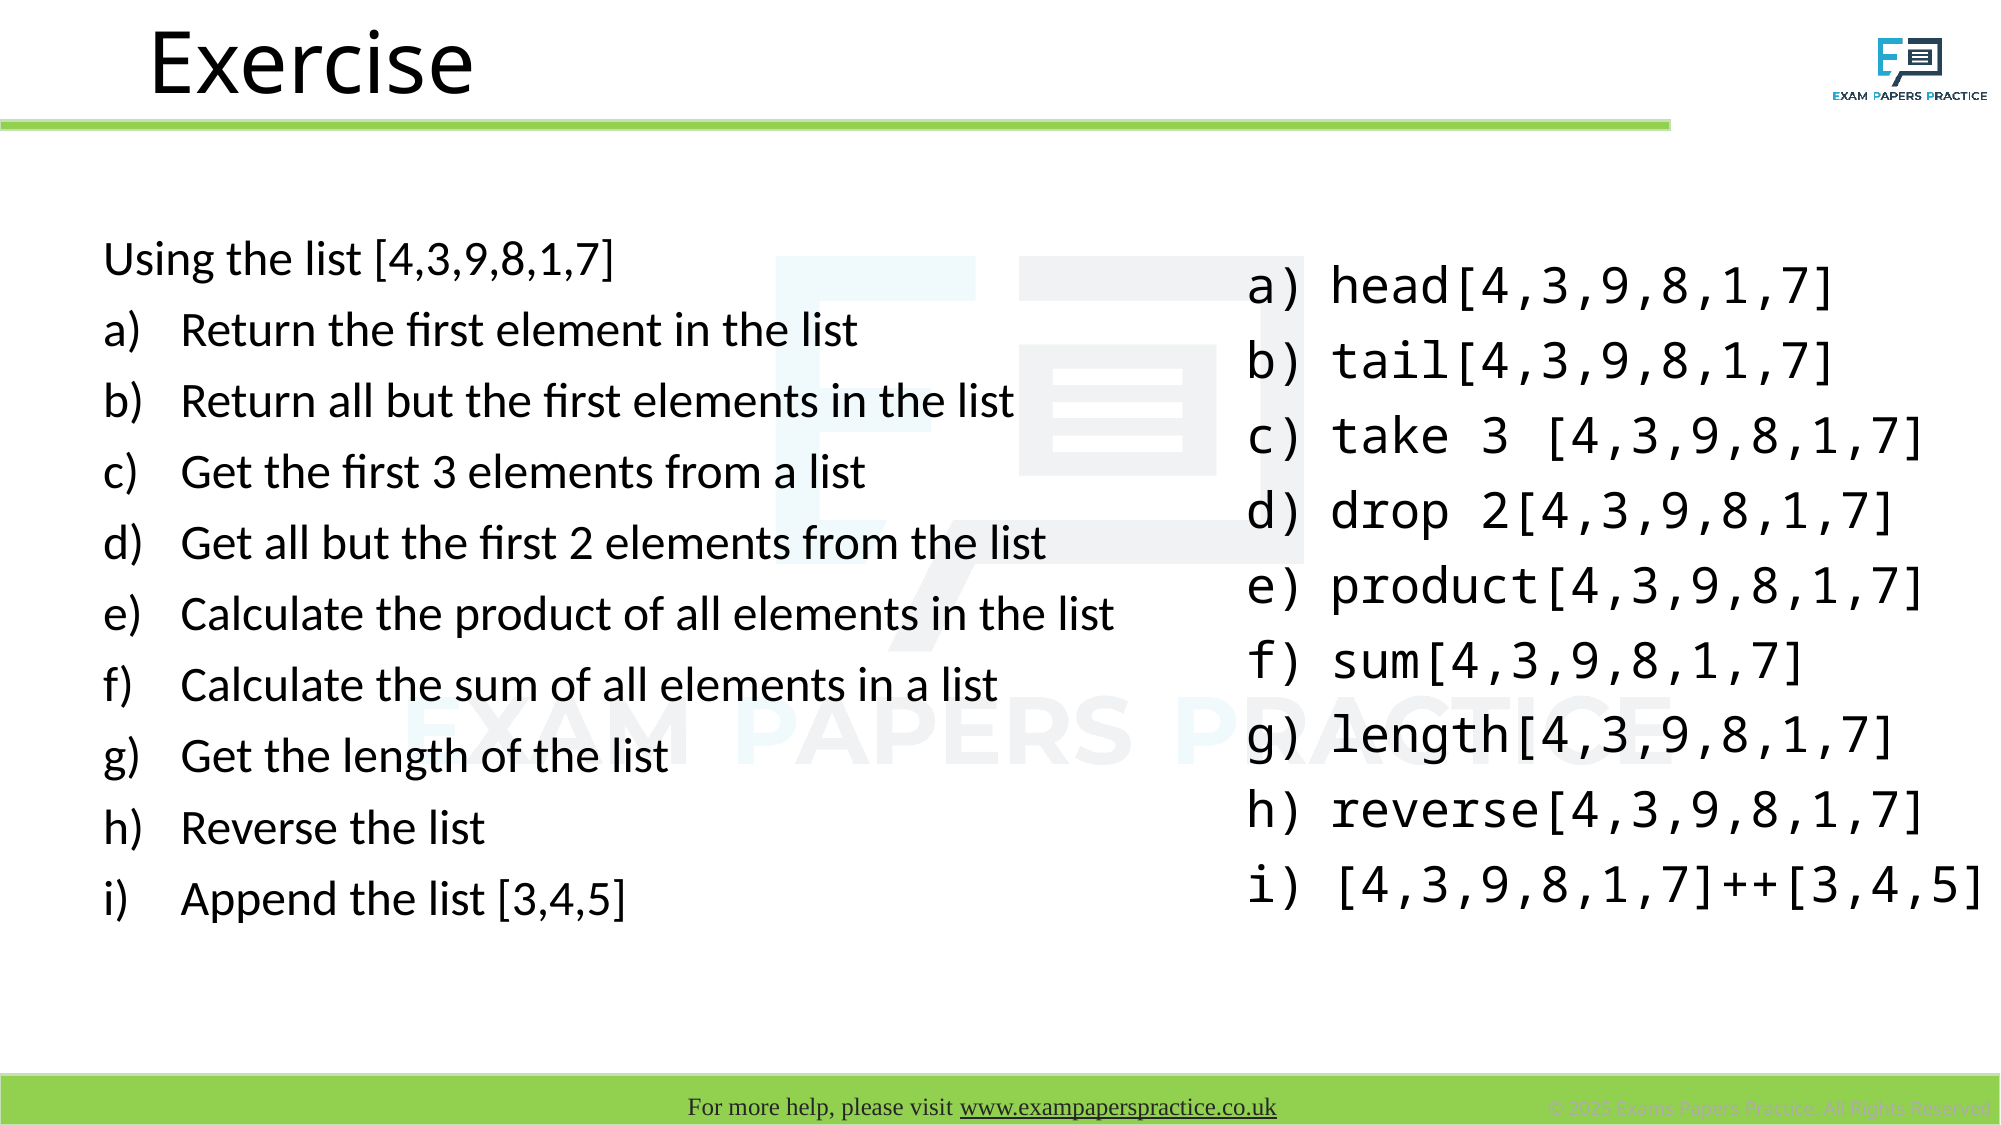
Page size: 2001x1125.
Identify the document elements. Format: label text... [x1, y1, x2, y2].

title Exercise [132, 11, 1858, 121]
list Using the list [4,3,9,8,1,7] Return the first element in the list Return all but the first elements in the list Get the first 3 elements from a list Get all but the first 2 elements from the list Calculate the product of all elements in the list Calculate the sum of all elements in a list Get the length of the list Reverse the list Append the list [3,4,5] [88, 225, 1814, 939]
text_box head[4,3,9,8,1,7] tail[4,3,9,8,1,7] take 3 [4,3,9,8,1,7] drop 2[4,3,9,8,1,7] product[4,3,9,8,1,7] sum[4,3,9,8,1,7] length[4,3,9,8,1,7] reverse[4,3,9,8,1,7] [4,3,9,8,1,7]++[3,4,5] [1231, 253, 2000, 968]
